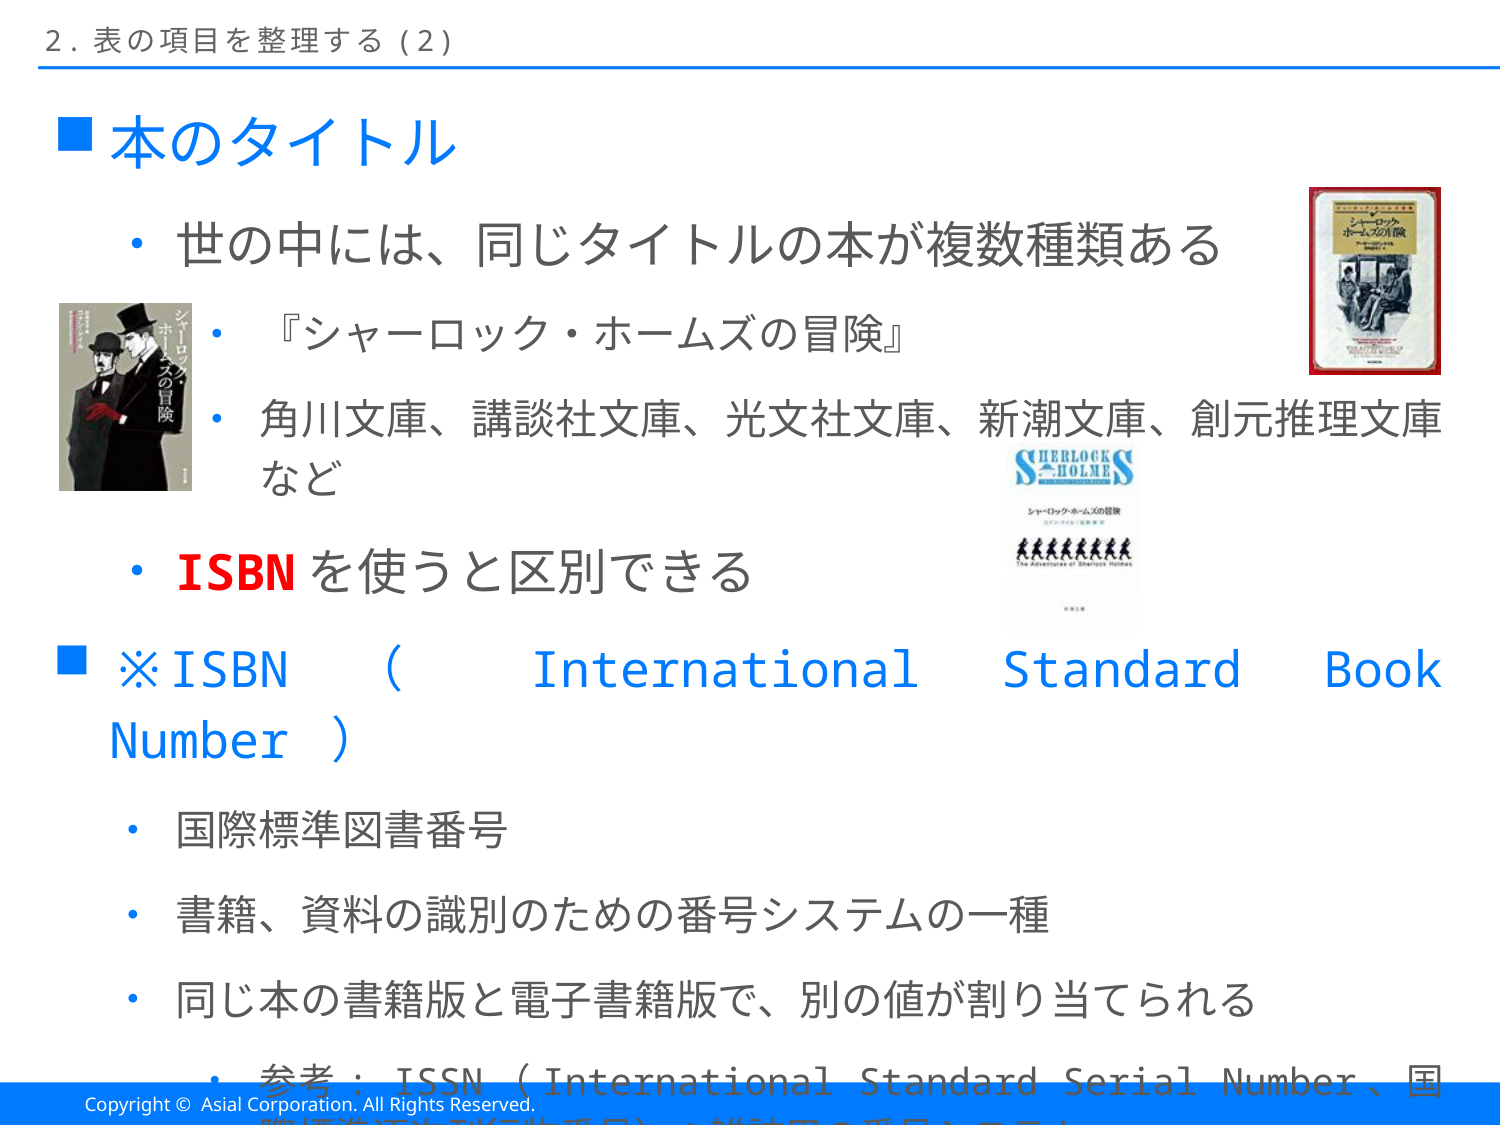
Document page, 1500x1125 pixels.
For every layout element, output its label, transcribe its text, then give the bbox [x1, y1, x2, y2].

picture [58, 303, 192, 492]
list 本のタイトル 世の中には、同じタイトルの本が複数種類ある 『シャーロック・ホームズの冒険』 角川文庫、講談社文庫、光文社文庫、新潮文庫、創元推理文庫 など ISBNを使うと区別できる ※ISBN（ International Standard Book Number ） 国際標準図書番号 書籍、資料の識別のための番号システムの一種 同じ本の書籍版と電子書籍版で、別の値が割り当てられる 参考: ISSN（International Standard Serial Number、国際標準逐次刊行物番号）：雑誌用の番号システム [38, 84, 1459, 988]
picture [1007, 442, 1140, 633]
title 2.表の項目を整理する(2) [29, 7, 1223, 72]
picture [1308, 187, 1442, 376]
